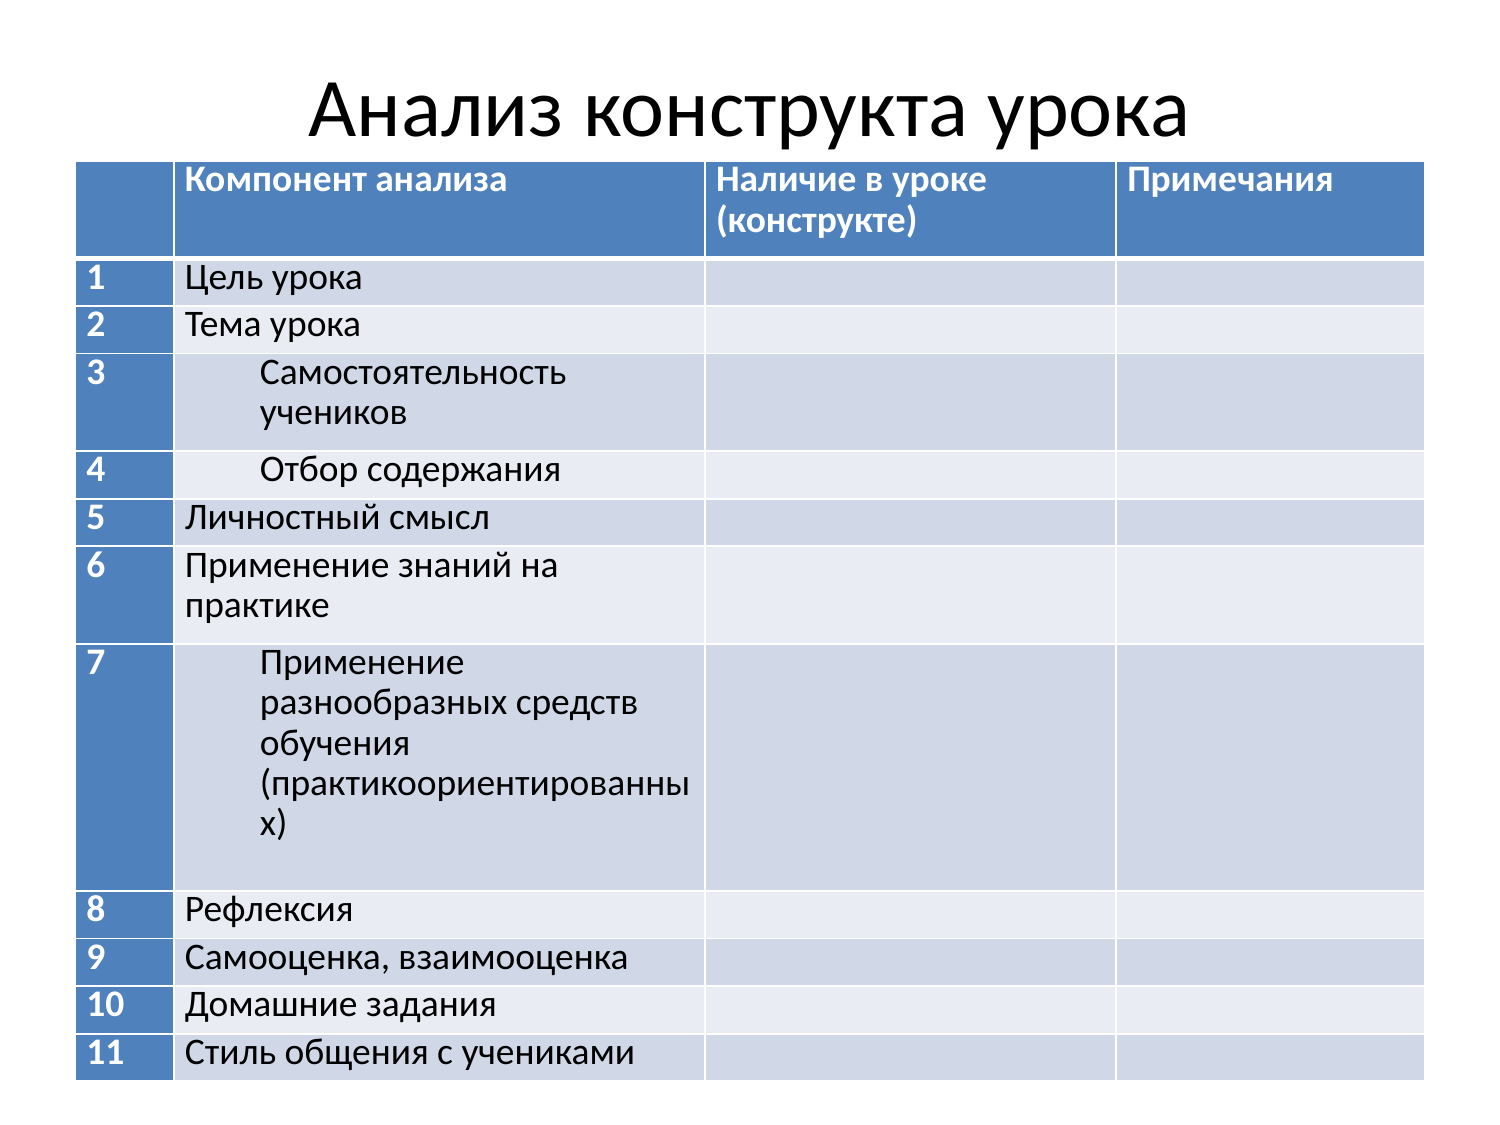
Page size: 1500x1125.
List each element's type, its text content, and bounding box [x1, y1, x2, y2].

table_cell 7 [76, 645, 173, 890]
table_cell 5 [76, 500, 173, 545]
table_cell Отбор содержания [175, 452, 704, 498]
table_cell Домашние задания [175, 987, 704, 1033]
table_cell [1117, 500, 1424, 545]
table_cell [1117, 547, 1424, 643]
table_cell [1117, 354, 1424, 450]
table_cell [706, 892, 1115, 938]
table_cell [706, 1035, 1115, 1080]
table_cell Цель урока [175, 261, 704, 305]
table_cell [706, 354, 1115, 450]
table_cell Самостоятельность учеников [175, 354, 704, 450]
table_cell 8 [76, 892, 173, 938]
table_cell [706, 939, 1115, 985]
table_cell 3 [76, 354, 173, 450]
table_cell [1117, 1035, 1424, 1080]
table_cell [1117, 939, 1424, 985]
table_cell 4 [76, 452, 173, 498]
table_cell Рефлексия [175, 892, 704, 938]
table_cell 2 [76, 307, 173, 353]
table_cell [1117, 307, 1424, 353]
table_header Примечания [1117, 162, 1424, 256]
table_cell [1117, 452, 1424, 498]
table_cell 9 [76, 939, 173, 985]
title Анализ конструкта урока [75, 45, 1425, 160]
table_cell [706, 987, 1115, 1033]
table_cell [1117, 892, 1424, 938]
table_cell Применение разнообразных средств обучения (практикоориентированных) [175, 645, 704, 890]
table_cell 1 [76, 261, 173, 305]
table_cell 10 [76, 987, 173, 1033]
table_cell [706, 500, 1115, 545]
table_cell Самооценка, взаимооценка [175, 939, 704, 985]
table_cell Применение знаний на практике [175, 547, 704, 643]
table_cell [706, 452, 1115, 498]
table_cell [706, 261, 1115, 305]
table_cell 11 [76, 1035, 173, 1080]
table_cell Тема урока [175, 307, 704, 353]
table_cell Личностный смысл [175, 500, 704, 545]
table_header Компонент анализа [175, 162, 704, 256]
table_cell [1117, 261, 1424, 305]
table_cell [706, 547, 1115, 643]
table_cell [1117, 987, 1424, 1033]
table_cell [706, 645, 1115, 890]
table_header [76, 162, 173, 256]
table_cell [706, 307, 1115, 353]
table_cell 6 [76, 547, 173, 643]
table_cell Стиль общения с учениками [175, 1035, 704, 1080]
table_header Наличие в уроке (конструкте) [706, 162, 1115, 256]
table_cell [1117, 645, 1424, 890]
